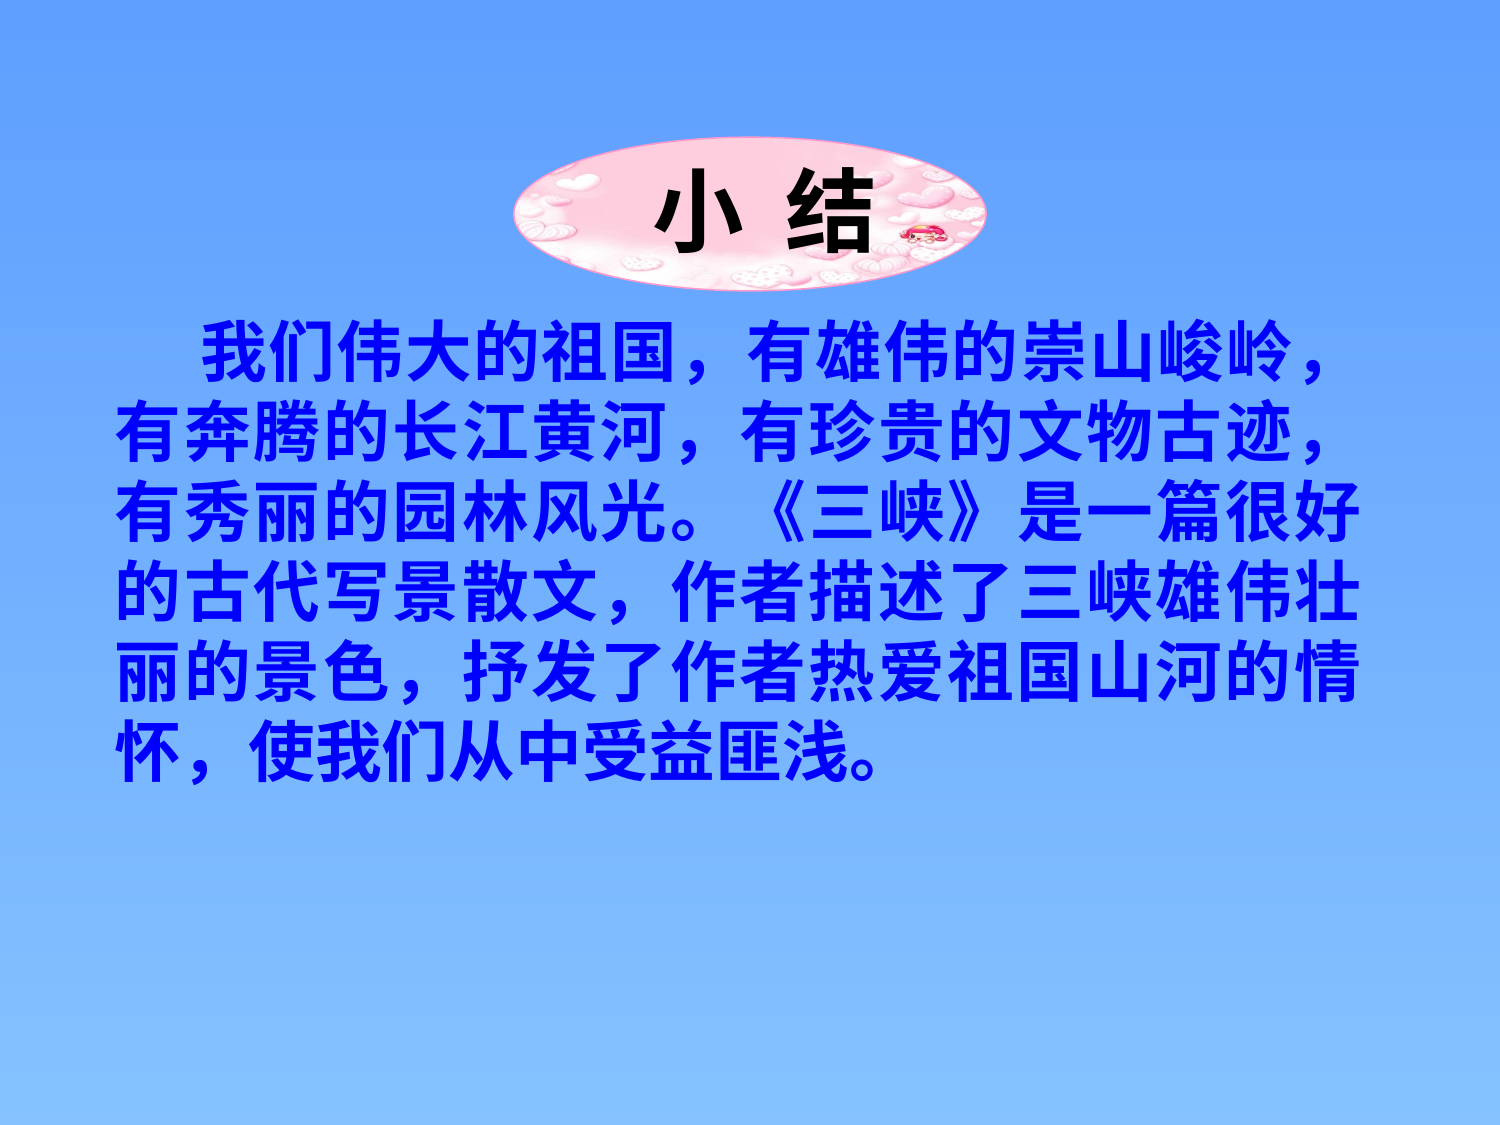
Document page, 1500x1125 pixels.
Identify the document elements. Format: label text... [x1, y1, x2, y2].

text_box 小 结 [637, 125, 918, 276]
text_box [513, 146, 890, 291]
text_box [918, 160, 987, 269]
text_box 我们伟大的祖国，有雄伟的崇山峻岭，有奔腾的长江黄河，有珍贵的文物古迹，有秀丽的园林风光。《三峡》是一篇很好的古代写景散文，作者描述了三峡雄伟壮丽的景色，抒发了作者热爱祖国山河的情怀，使我们从中受益匪浅。 [100, 302, 1376, 798]
